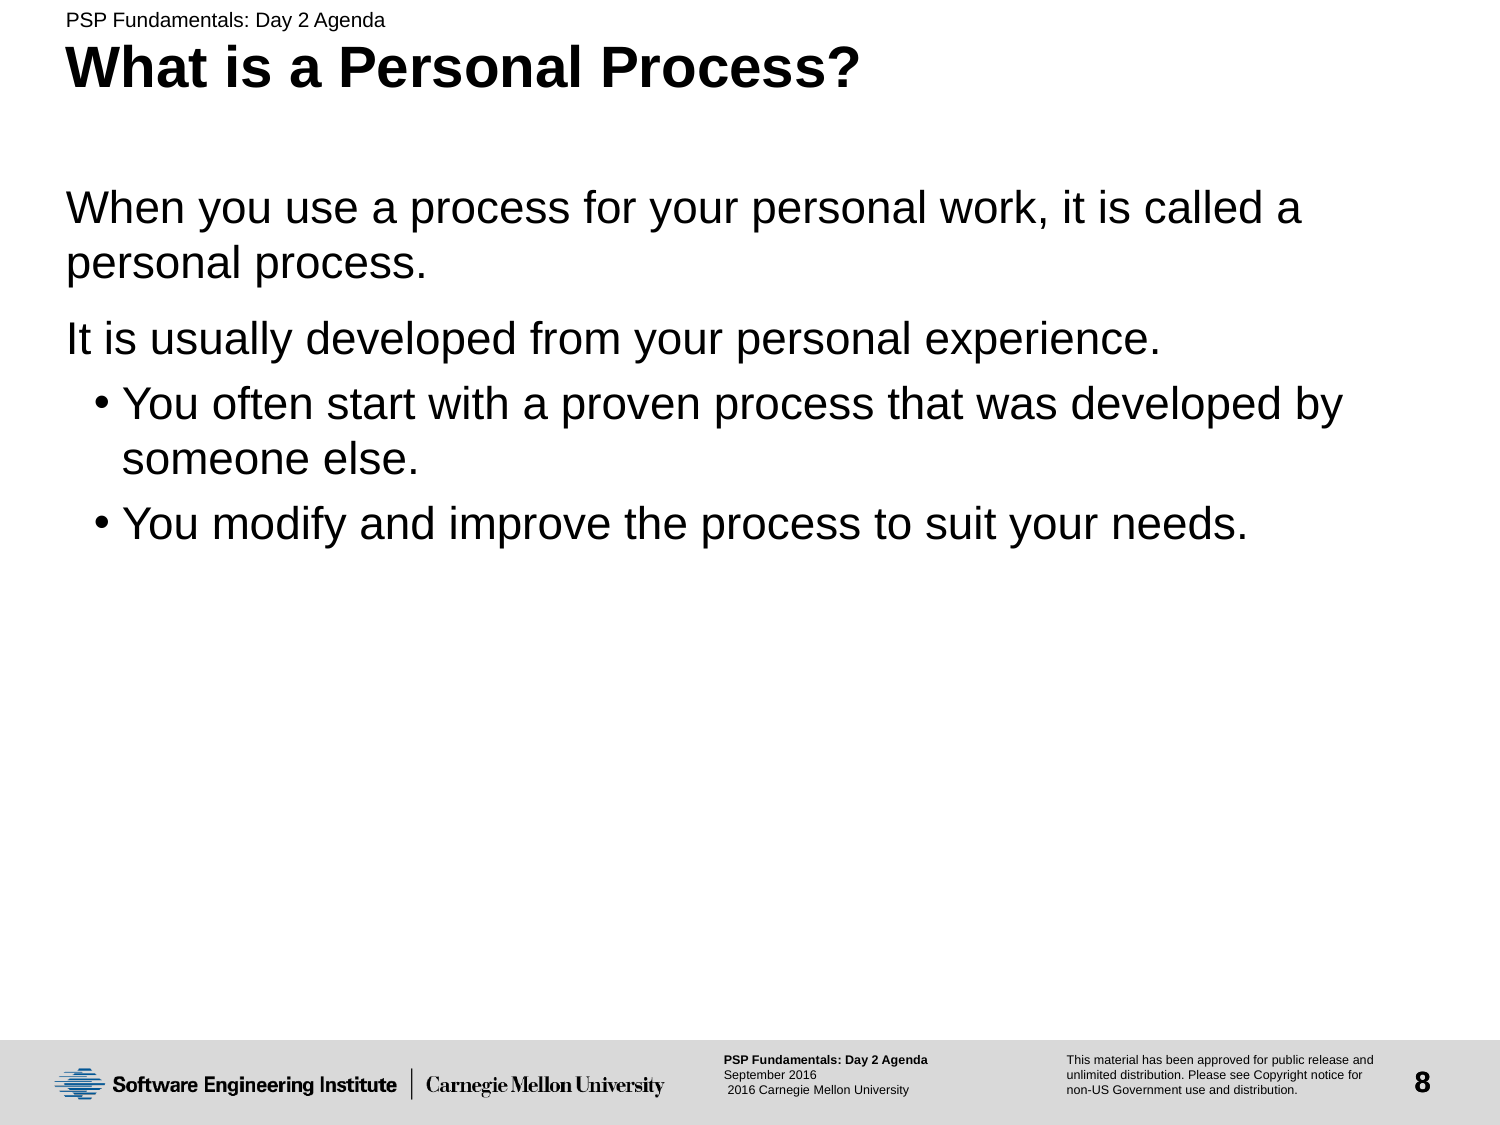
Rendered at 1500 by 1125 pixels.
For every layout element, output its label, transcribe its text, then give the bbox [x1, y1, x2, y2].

title What is a Personal Process? [65, 37, 1430, 148]
picture [46, 1061, 673, 1104]
list When you use a process for your personal work, it is called a personal process. It is usually developed from your personal experience. You often start with a proven process that was developed by someone else. You modify and improve the process to suit your needs. [65, 177, 1431, 1000]
